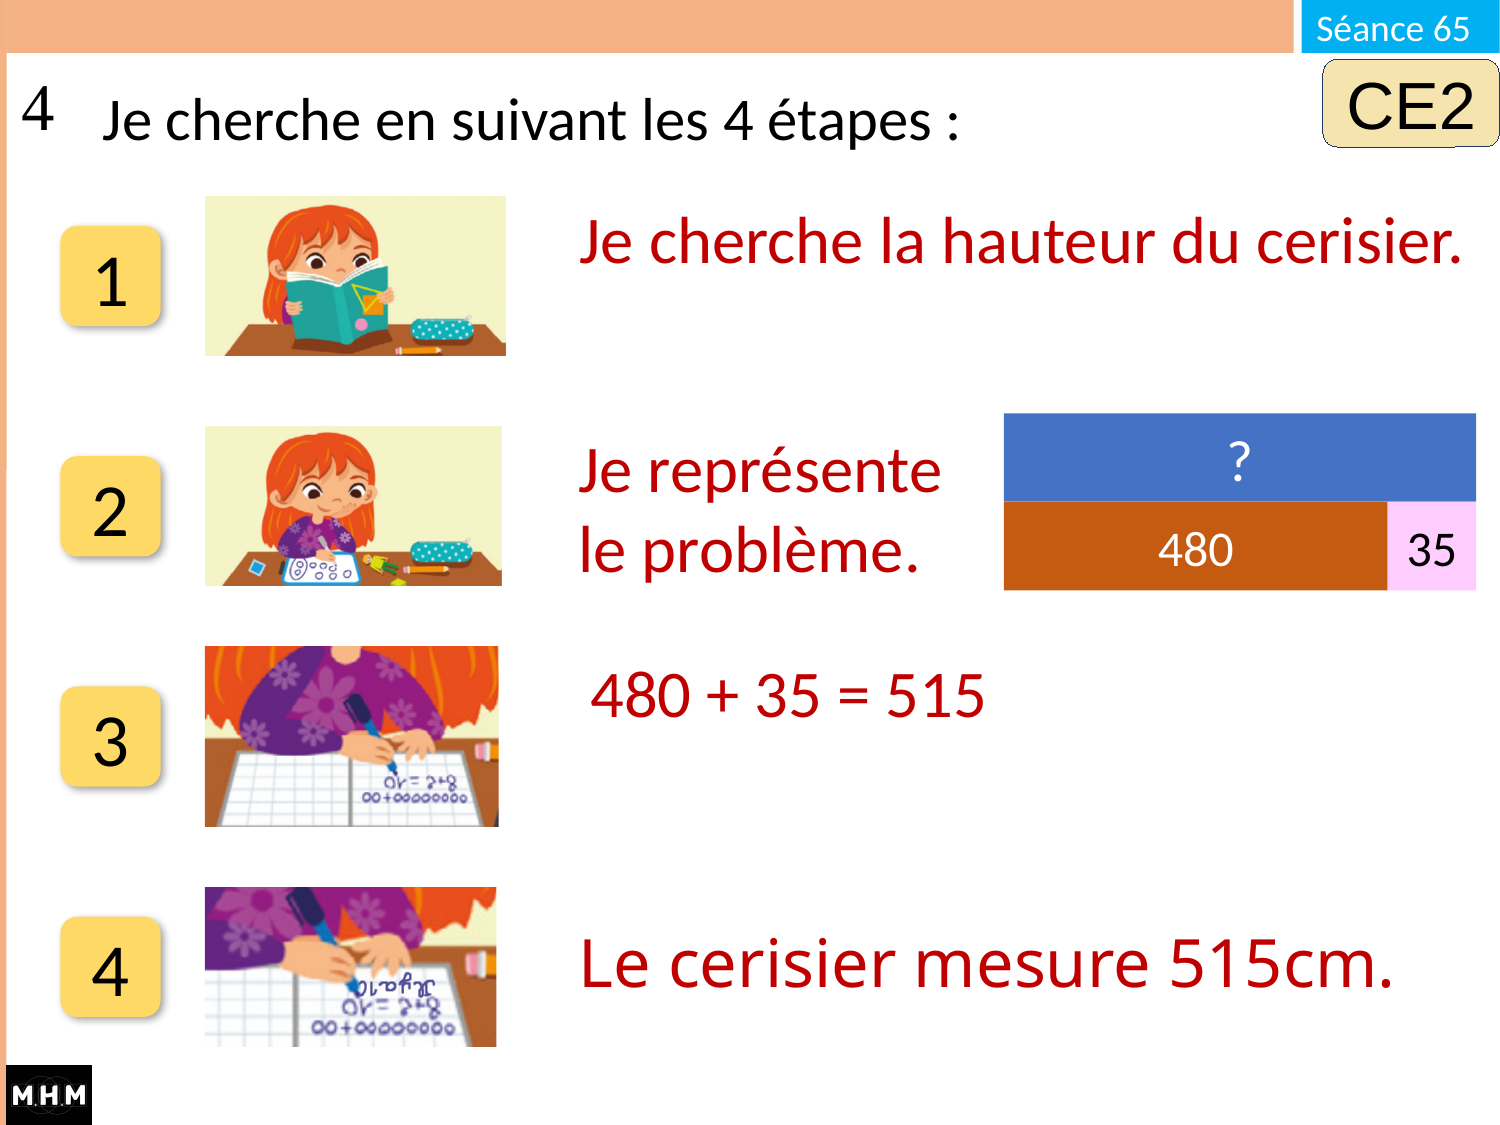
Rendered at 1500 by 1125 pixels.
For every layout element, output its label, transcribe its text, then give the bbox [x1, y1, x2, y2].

picture [6, 1065, 92, 1125]
text_box Le cerisier mesure 515cm. [563, 913, 1490, 1009]
title Je cherche en suivant les 4 étapes : [88, 35, 1382, 160]
picture [204, 426, 503, 587]
text_box CE2 [1322, 59, 1500, 148]
text_box 3 [58, 684, 163, 789]
text_box ? [1002, 411, 1478, 504]
picture [204, 196, 514, 356]
text_box 35 [1386, 500, 1478, 592]
text_box Je représente le problème. [563, 418, 992, 593]
text_box Je cherche la hauteur du cerisier. [564, 189, 1500, 285]
text_box 4 [58, 914, 163, 1020]
text_box 480 + 35 = 515 [575, 643, 1333, 738]
picture [204, 645, 499, 828]
picture [204, 887, 497, 1047]
text_box 1 [58, 223, 163, 329]
text_box 2 [58, 454, 163, 559]
text_box 480 [1002, 504, 1386, 592]
